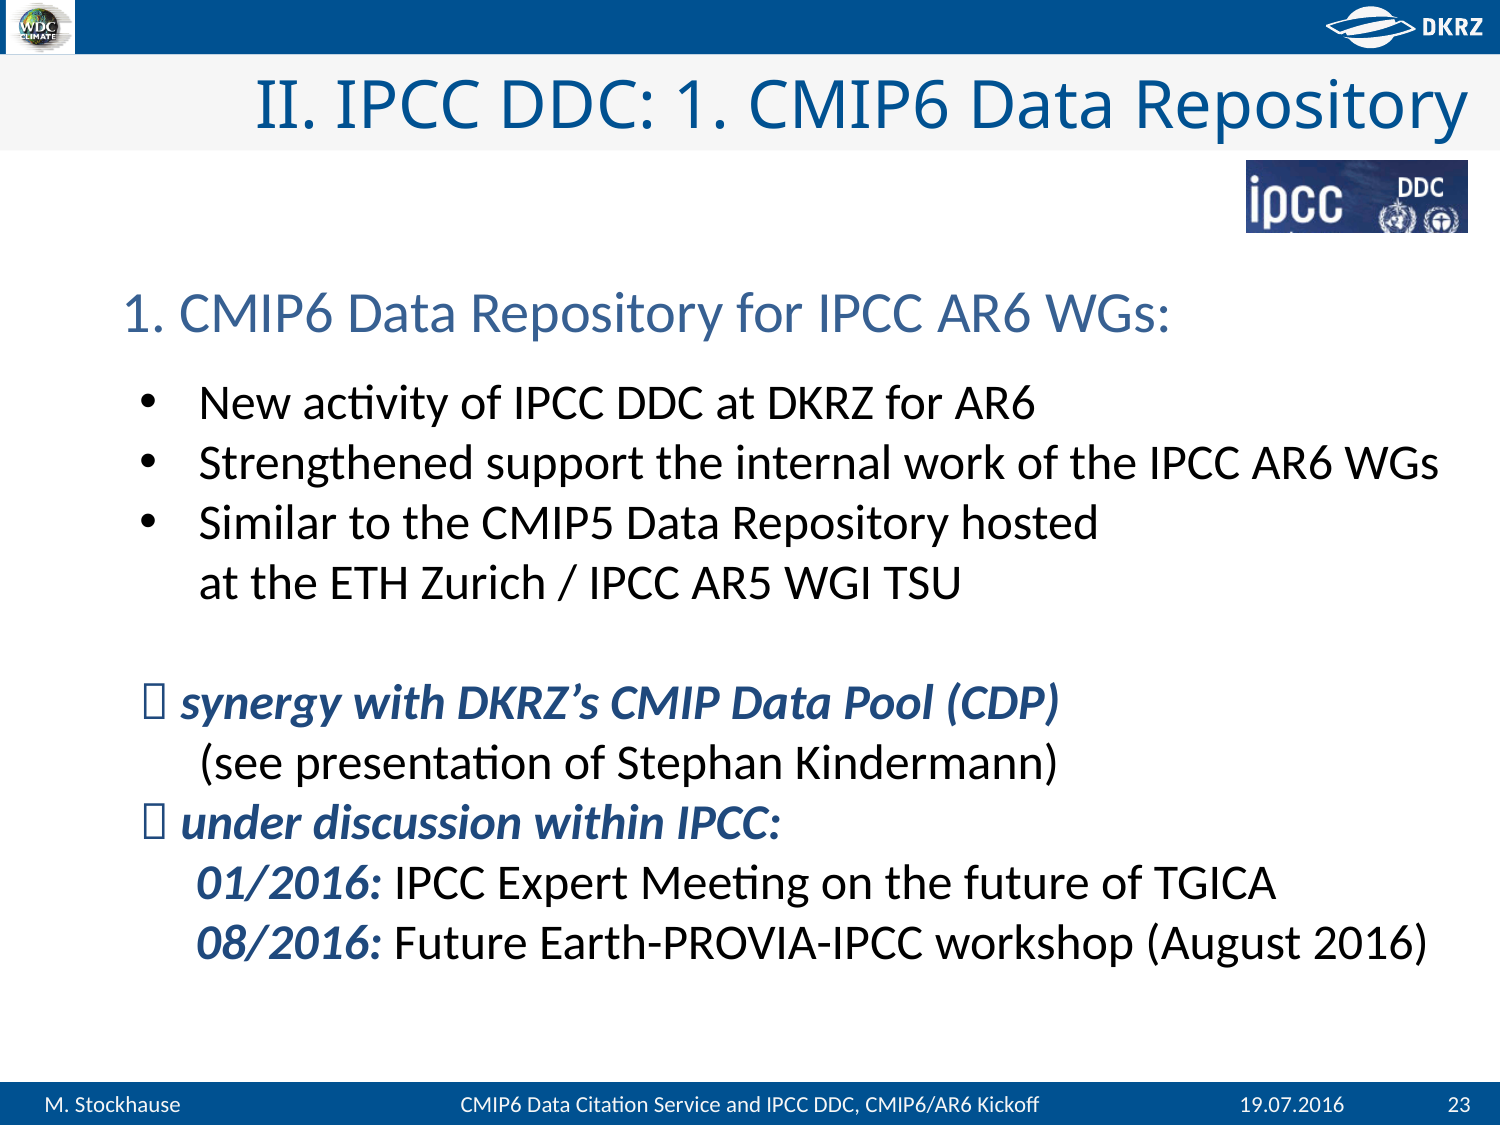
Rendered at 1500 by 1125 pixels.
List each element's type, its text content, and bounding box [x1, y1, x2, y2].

slide_number 23 [1376, 1082, 1500, 1125]
picture [5, 0, 75, 54]
picture [1245, 160, 1469, 233]
title II. IPCC DDC: 1. CMIP6 Data Repository [0, 54, 1500, 151]
text_box 1. CMIP6 Data Repository for IPCC AR6 WGs: [106, 267, 1188, 352]
text_box New activity of IPCC DDC at DKRZ for AR6 Strengthened support the internal work of the IPCC AR6 WGs Similar to the CMIP5 Data Repository hosted at the ETH Zurich / IPCC AR5 WGI TSU  synergy with DKRZ’s CMIP Data Pool (CDP) (see presentation of Stephan Kindermann)  under discussion within IPCC: 01/2016: IPCC Expert Meeting on the future of TGICA 08/2016: Future Earth-PROVIA-IPCC workshop (August 2016) [124, 362, 1466, 978]
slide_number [1187, 1082, 1360, 1125]
